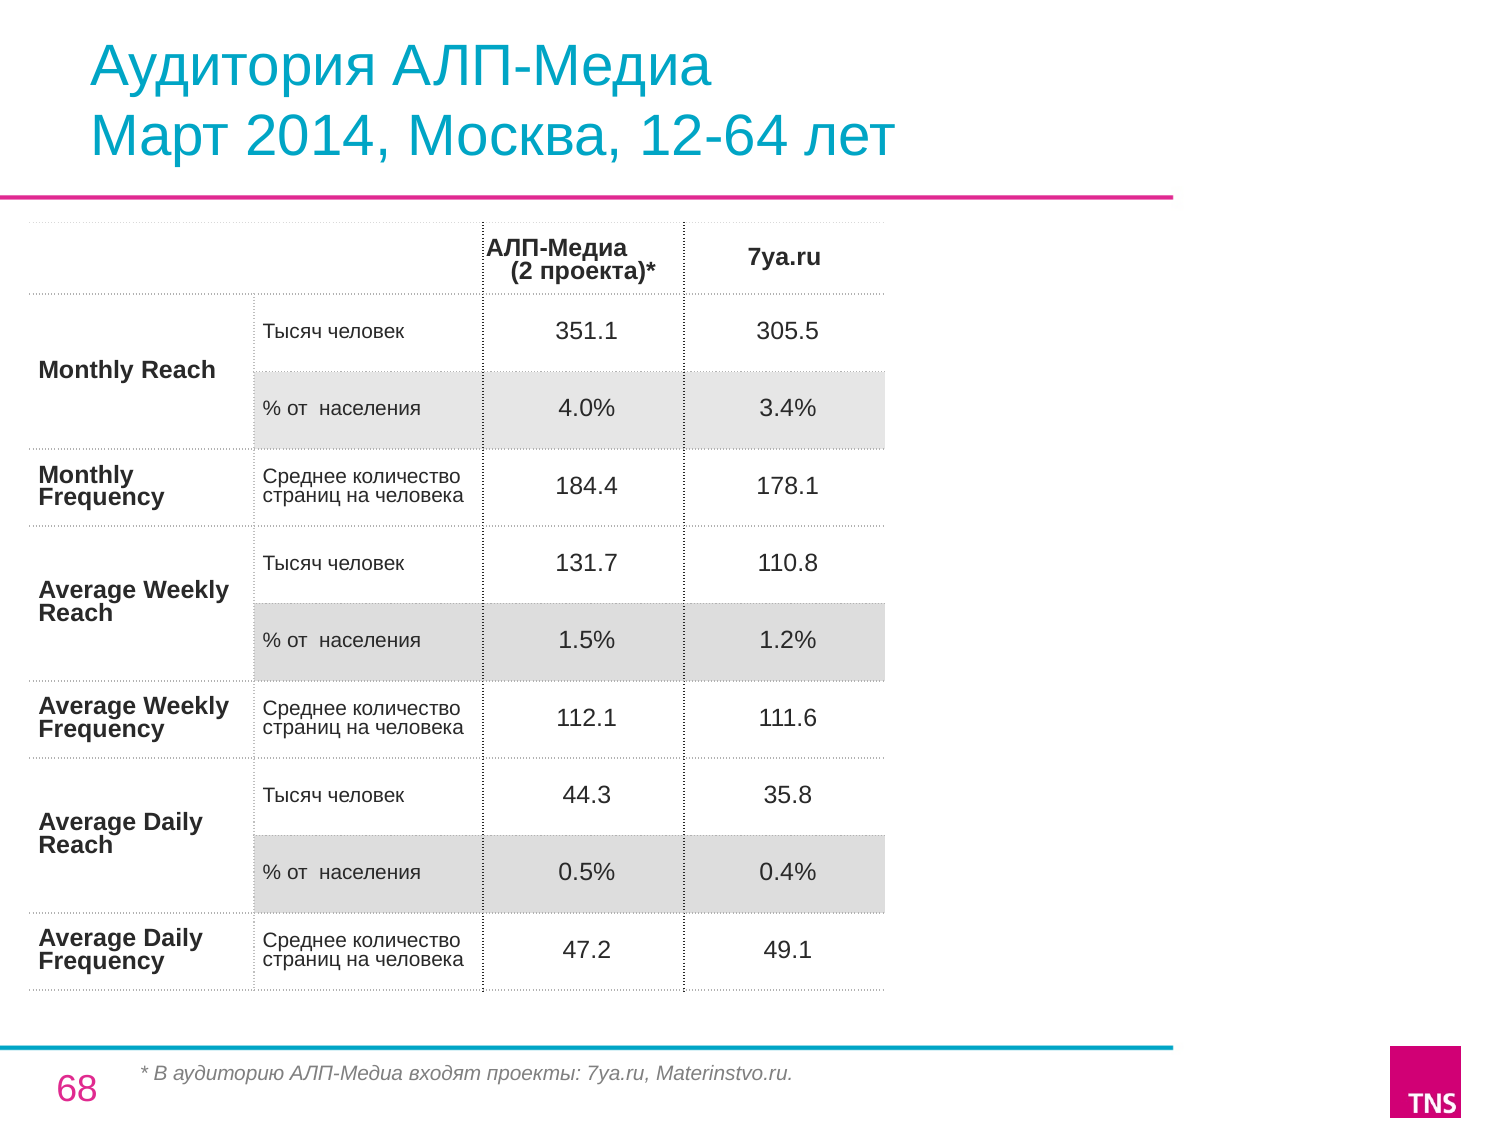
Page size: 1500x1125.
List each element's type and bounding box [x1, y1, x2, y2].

table_cell [29, 294, 885, 990]
picture [0, 0, 1500, 1125]
text_box [124, 1052, 1463, 1092]
table_header [29, 223, 885, 294]
title [74, 8, 1476, 187]
slide_number [40, 1055, 392, 1125]
